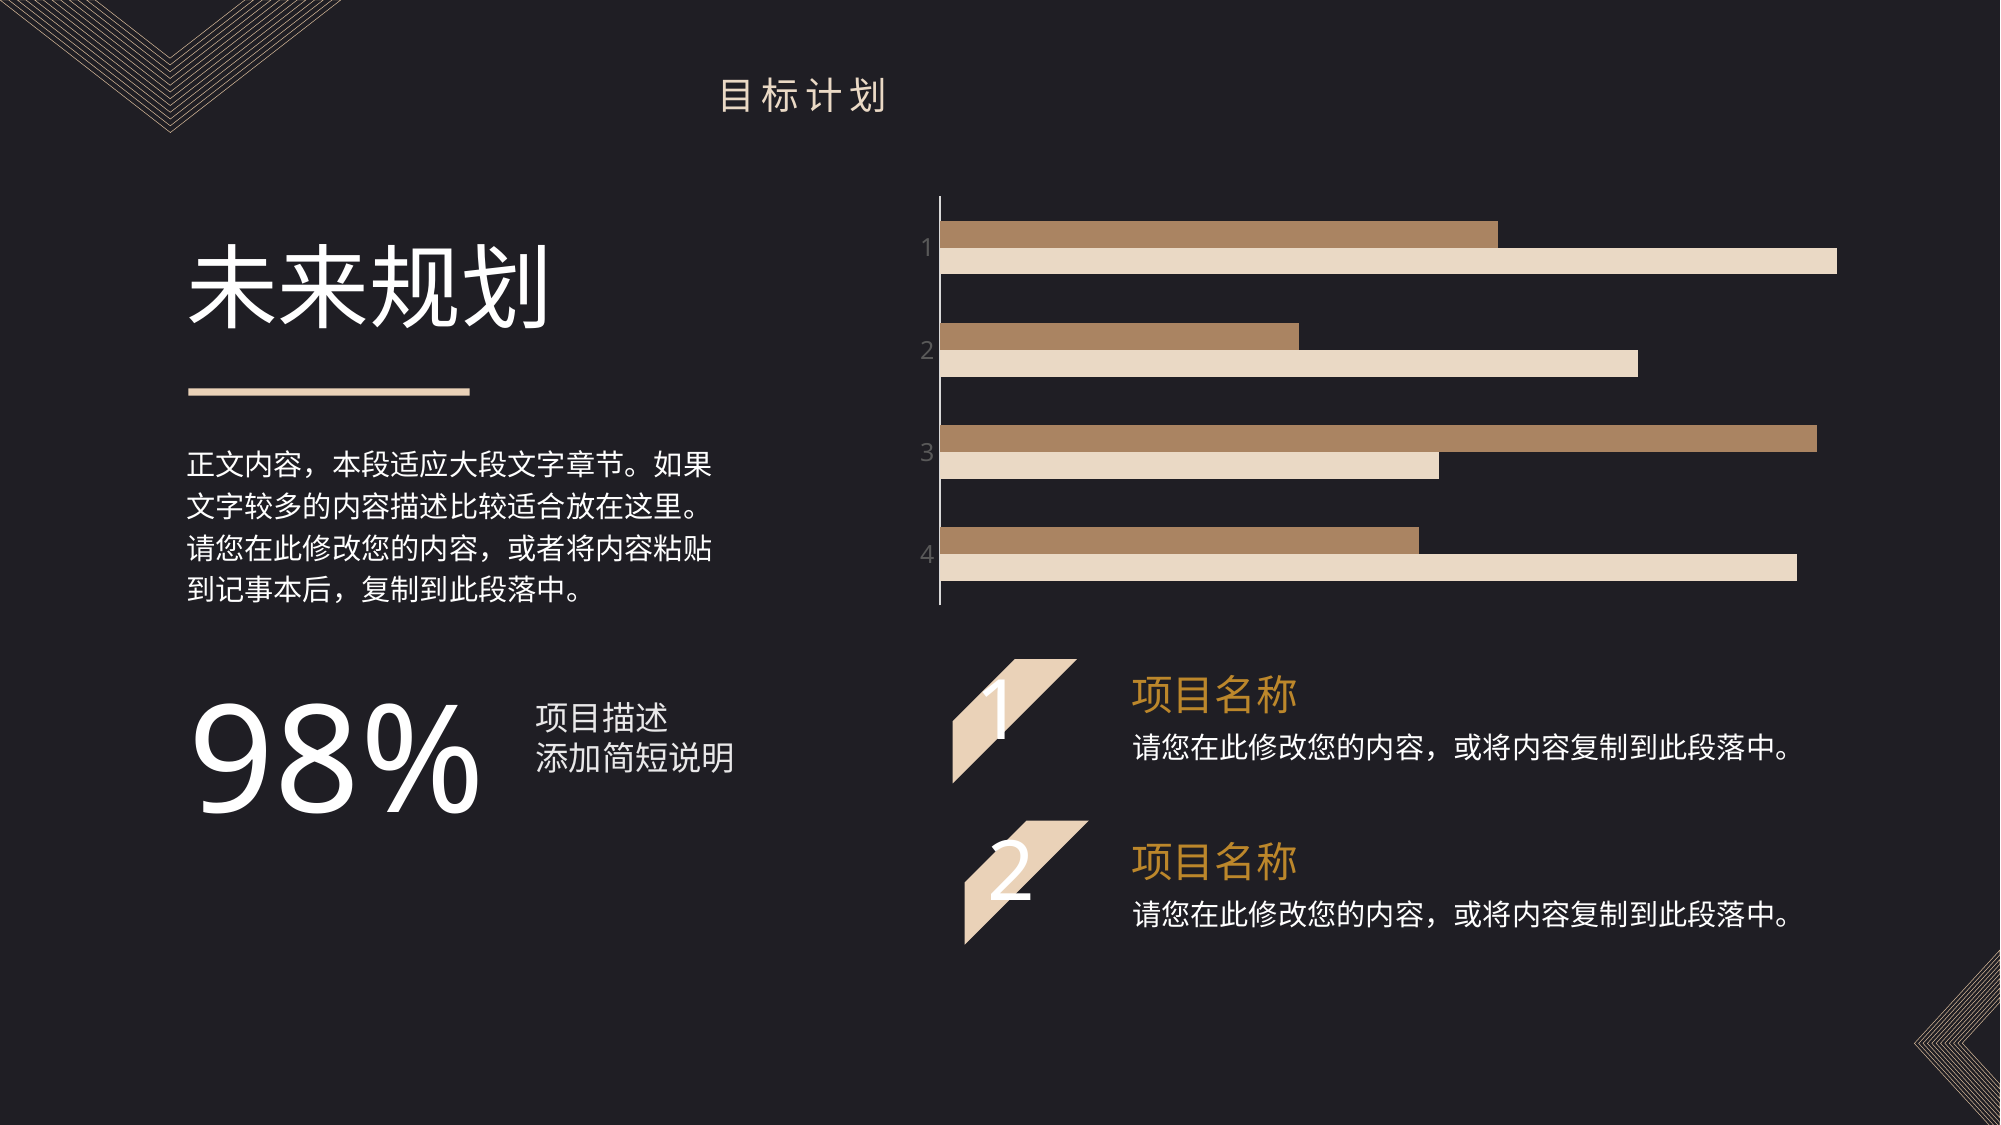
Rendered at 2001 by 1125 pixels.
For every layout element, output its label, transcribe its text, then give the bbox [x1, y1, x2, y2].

text_box 项目描述 添加简短说明 [520, 690, 751, 785]
text_box 项目名称 [1116, 661, 1313, 727]
text_box 目标计划 [703, 64, 1267, 125]
text_box 1 [951, 658, 1080, 786]
text_box [187, 387, 471, 397]
text_box 请您在此修改您的内容，或将内容复制到此段落中。 [1117, 715, 1807, 772]
text_box 项目名称 [1116, 828, 1313, 894]
text_box [0, 0, 343, 134]
text_box 未来规划 [171, 221, 568, 347]
text_box 正文内容，本段适应大段文字章节。如果文字较多的内容描述比较适合放在这里。请您在此修改您的内容，或者将内容粘贴到记事本后，复制到此段落中。 [171, 432, 752, 614]
text_box 请您在此修改您的内容，或将内容复制到此段落中。 [1117, 882, 1807, 939]
text_box 2 [963, 819, 1092, 948]
chart [898, 187, 1959, 614]
text_box 98% [173, 655, 500, 851]
text_box [1912, 948, 2000, 1125]
